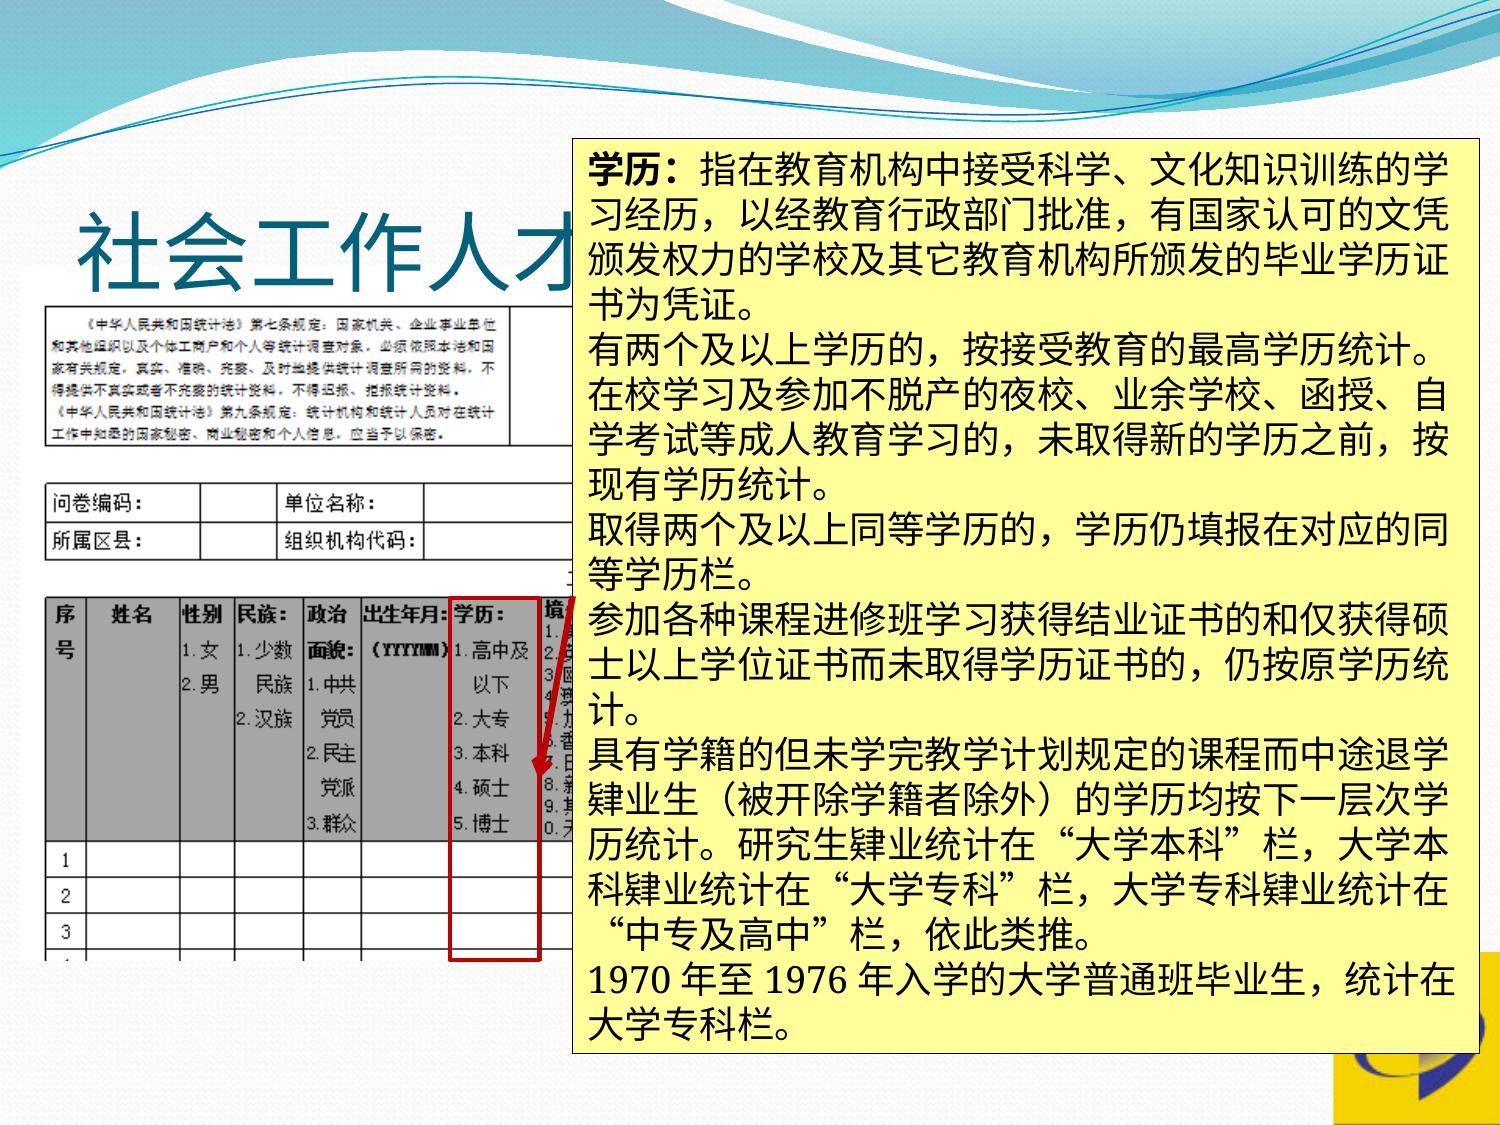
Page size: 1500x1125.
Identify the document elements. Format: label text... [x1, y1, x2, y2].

picture [19, 266, 1480, 961]
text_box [538, 600, 574, 780]
text_box 学历：指在教育机构中接受科学、文化知识训练的学习经历，以经教育行政部门批准，有国家认可的文凭颁发权力的学校及其它教育机构所颁发的毕业学历证书为凭证。 有两个及以上学历的，按接受教育的最高学历统计。在校学习及参加不脱产的夜校、业余学校、函授、自学考试等成人教育学习的，未取得新的学历之前，按现有学历统计。 取得两个及以上同等学历的，学历仍填报在对应的同等学历栏。 参加各种课程进修班学习获得结业证书的和仅获得硕士以上学位证书而未取得学历证书的，仍按原学历统计。 具有学籍的但未学完教学计划规定的课程而中途退学肄业生（被开除学籍者除外）的学历均按下一层次学历统计。研究生肄业统计在“大学本科”栏，大学本科肄业统计在“大学专科”栏，大学专科肄业统计在“中专及高中”栏，依此类推。 1970年至1976年入学的大学普通班毕业生，统计在大学专科栏。 [572, 969, 1480, 1054]
picture [1333, 952, 1500, 1125]
picture [189, 266, 223, 281]
title 社会工作人才调查主要指标解释 [75, 115, 1425, 266]
text_box 学历：指在教育机构中接受科学、文化知识训练的学习经历，以经教育行政部门批准，有国家认可的文凭颁发权力的学校及其它教育机构所颁发的毕业学历证书为凭证。 有两个及以上学历的，按接受教育的最高学历统计。在校学习及参加不脱产的夜校、业余学校、函授、自学考试等成人教育学习的，未取得新的学历之前，按现有学历统计。 取得两个及以上同等学历的，学历仍填报在对应的同等学历栏。 参加各种课程进修班学习获得结业证书的和仅获得硕士以上学位证书而未取得学历证书的，仍按原学历统计。 具有学籍的但未学完教学计划规定的课程而中途退学肄业生（被开除学籍者除外）的学历均按下一层次学历统计。研究生肄业统计在“大学本科”栏，大学本科肄业统计在“大学专科”栏，大学专科肄业统计在“中专及高中”栏，依此类推。 1970年至1976年入学的大学普通班毕业生，统计在大学专科栏。 [572, 138, 1480, 266]
